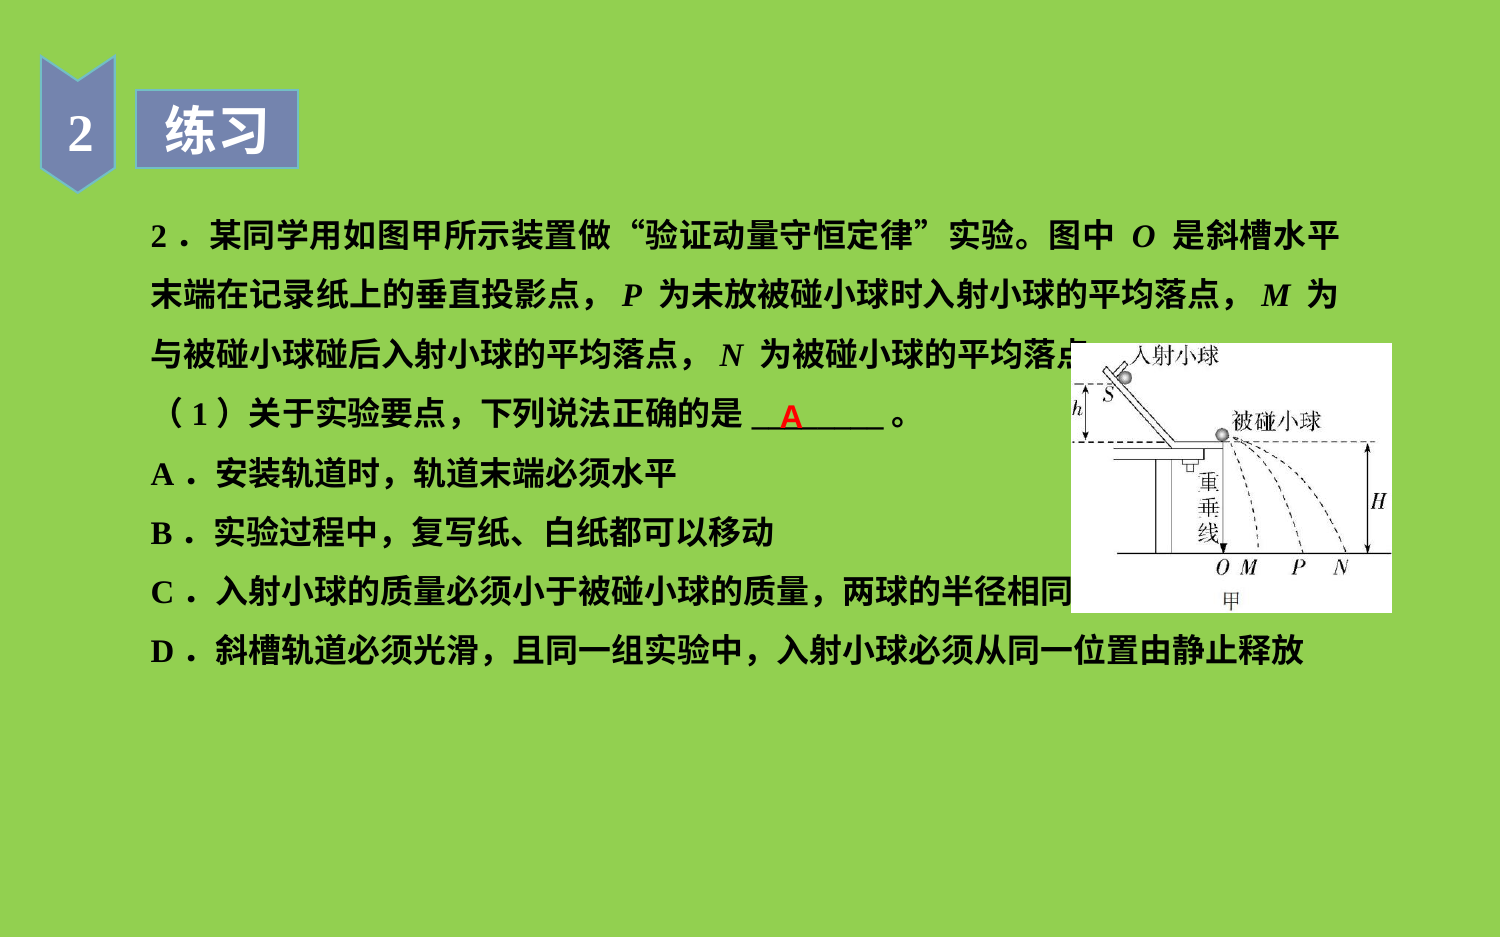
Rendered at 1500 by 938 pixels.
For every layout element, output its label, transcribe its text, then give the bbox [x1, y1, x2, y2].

text_box 2．某同学用如图甲所示装置做“验证动量守恒定律”实验。图中 O 是斜槽水平末端在记录纸上的垂直投影点，P 为未放被碰小球时入射小球的平均落点，M 为与被碰小球碰后入射小球的平均落点，N 为被碰小球的平均落点。 （1）关于实验要点，下列说法正确的是________。 A．安装轨道时，轨道末端必须水平 B．实验过程中，复写纸、白纸都可以移动 C．入射小球的质量必须小于被碰小球的质量，两球的半径相同 D．斜槽轨道必须光滑，且同一组实验中，入射小球必须从同一位置由静止释放 [135, 187, 1355, 689]
text_box A [764, 368, 816, 443]
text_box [40, 55, 115, 194]
picture [1071, 343, 1393, 613]
text_box 练习 [135, 90, 299, 169]
